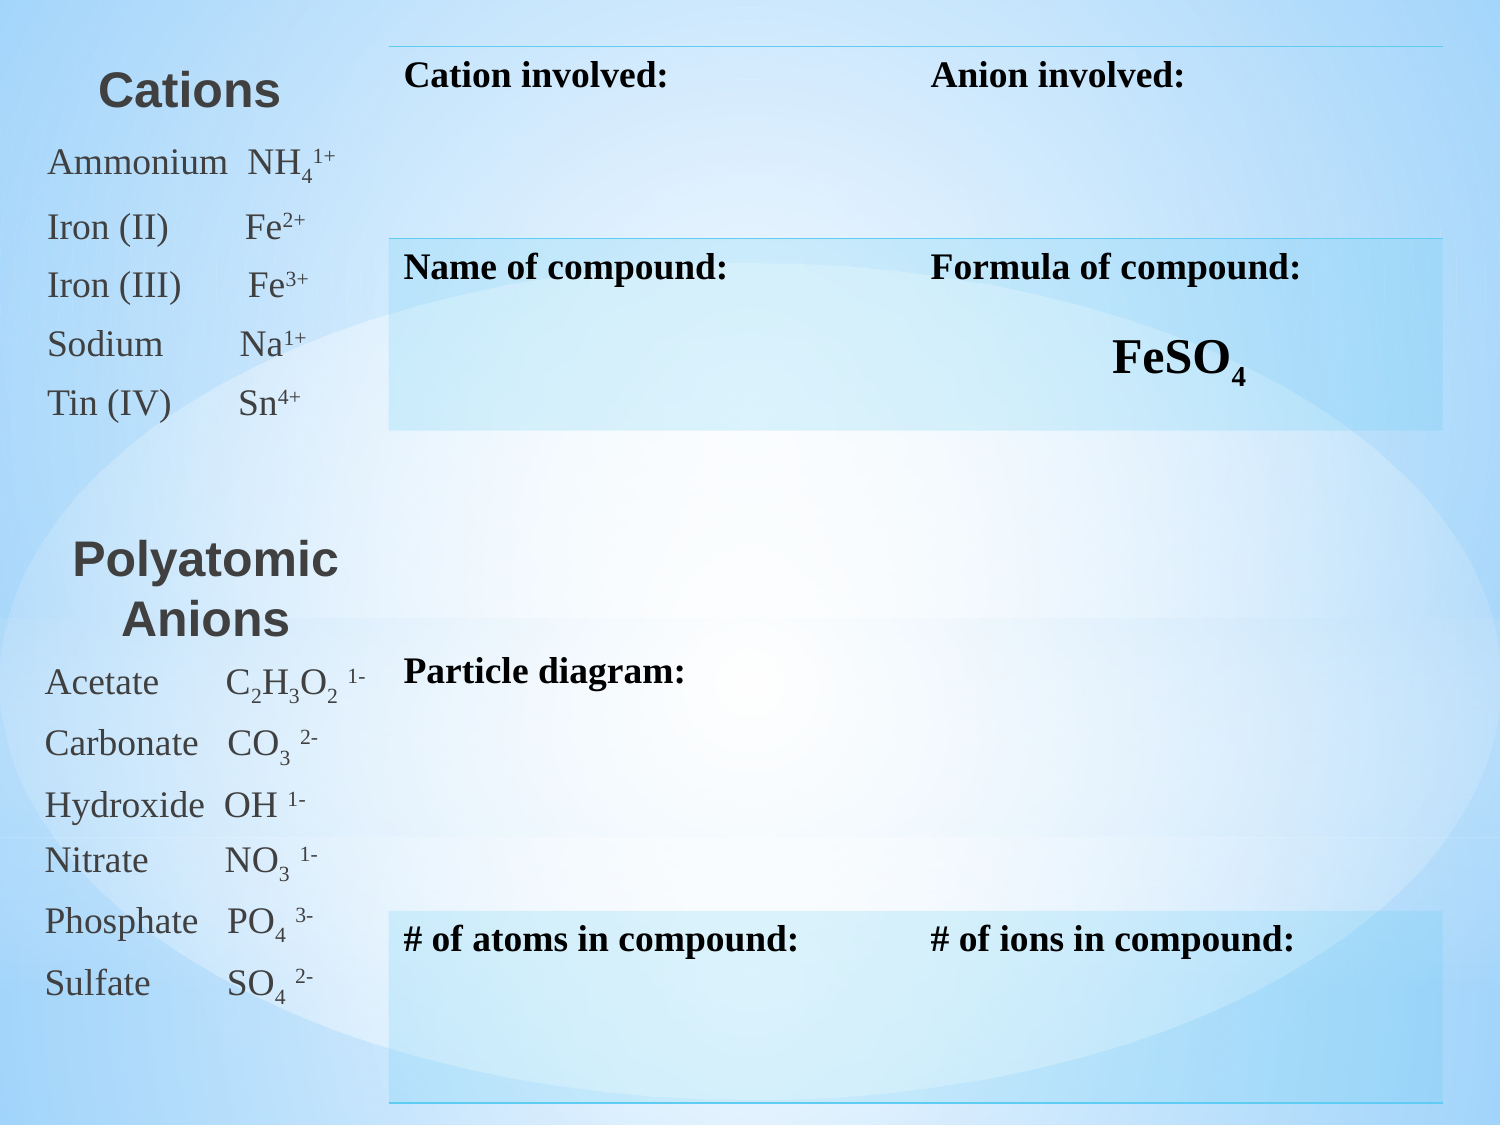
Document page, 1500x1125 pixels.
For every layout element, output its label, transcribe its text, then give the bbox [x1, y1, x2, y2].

list Ammonium NH41+ Iron (II) Fe2+ Iron (III) Fe3+ Sodium Na1+ Tin (IV) Sn4+ [24, 129, 360, 548]
table_header Cation involved: [389, 47, 916, 238]
table_cell Name of compound: [389, 239, 916, 431]
table_cell # of ions in compound: [916, 911, 1443, 1102]
table_cell Formula of compound: FeSO4 [916, 239, 1443, 431]
list Polyatomic Anions [22, 548, 389, 653]
table_header Anion involved: [916, 47, 1443, 238]
text_box Acetate C2H3O2 1- Carbonate CO3 2- Hydroxide OH 1- Nitrate NO3 1- Phosphate PO4 3- Sulfate SO4 2- [22, 653, 389, 1104]
list Cations [22, 19, 357, 125]
table_cell Particle diagram: [389, 431, 916, 911]
table_cell # of atoms in compound: [389, 911, 916, 1102]
table_cell [916, 431, 1443, 911]
